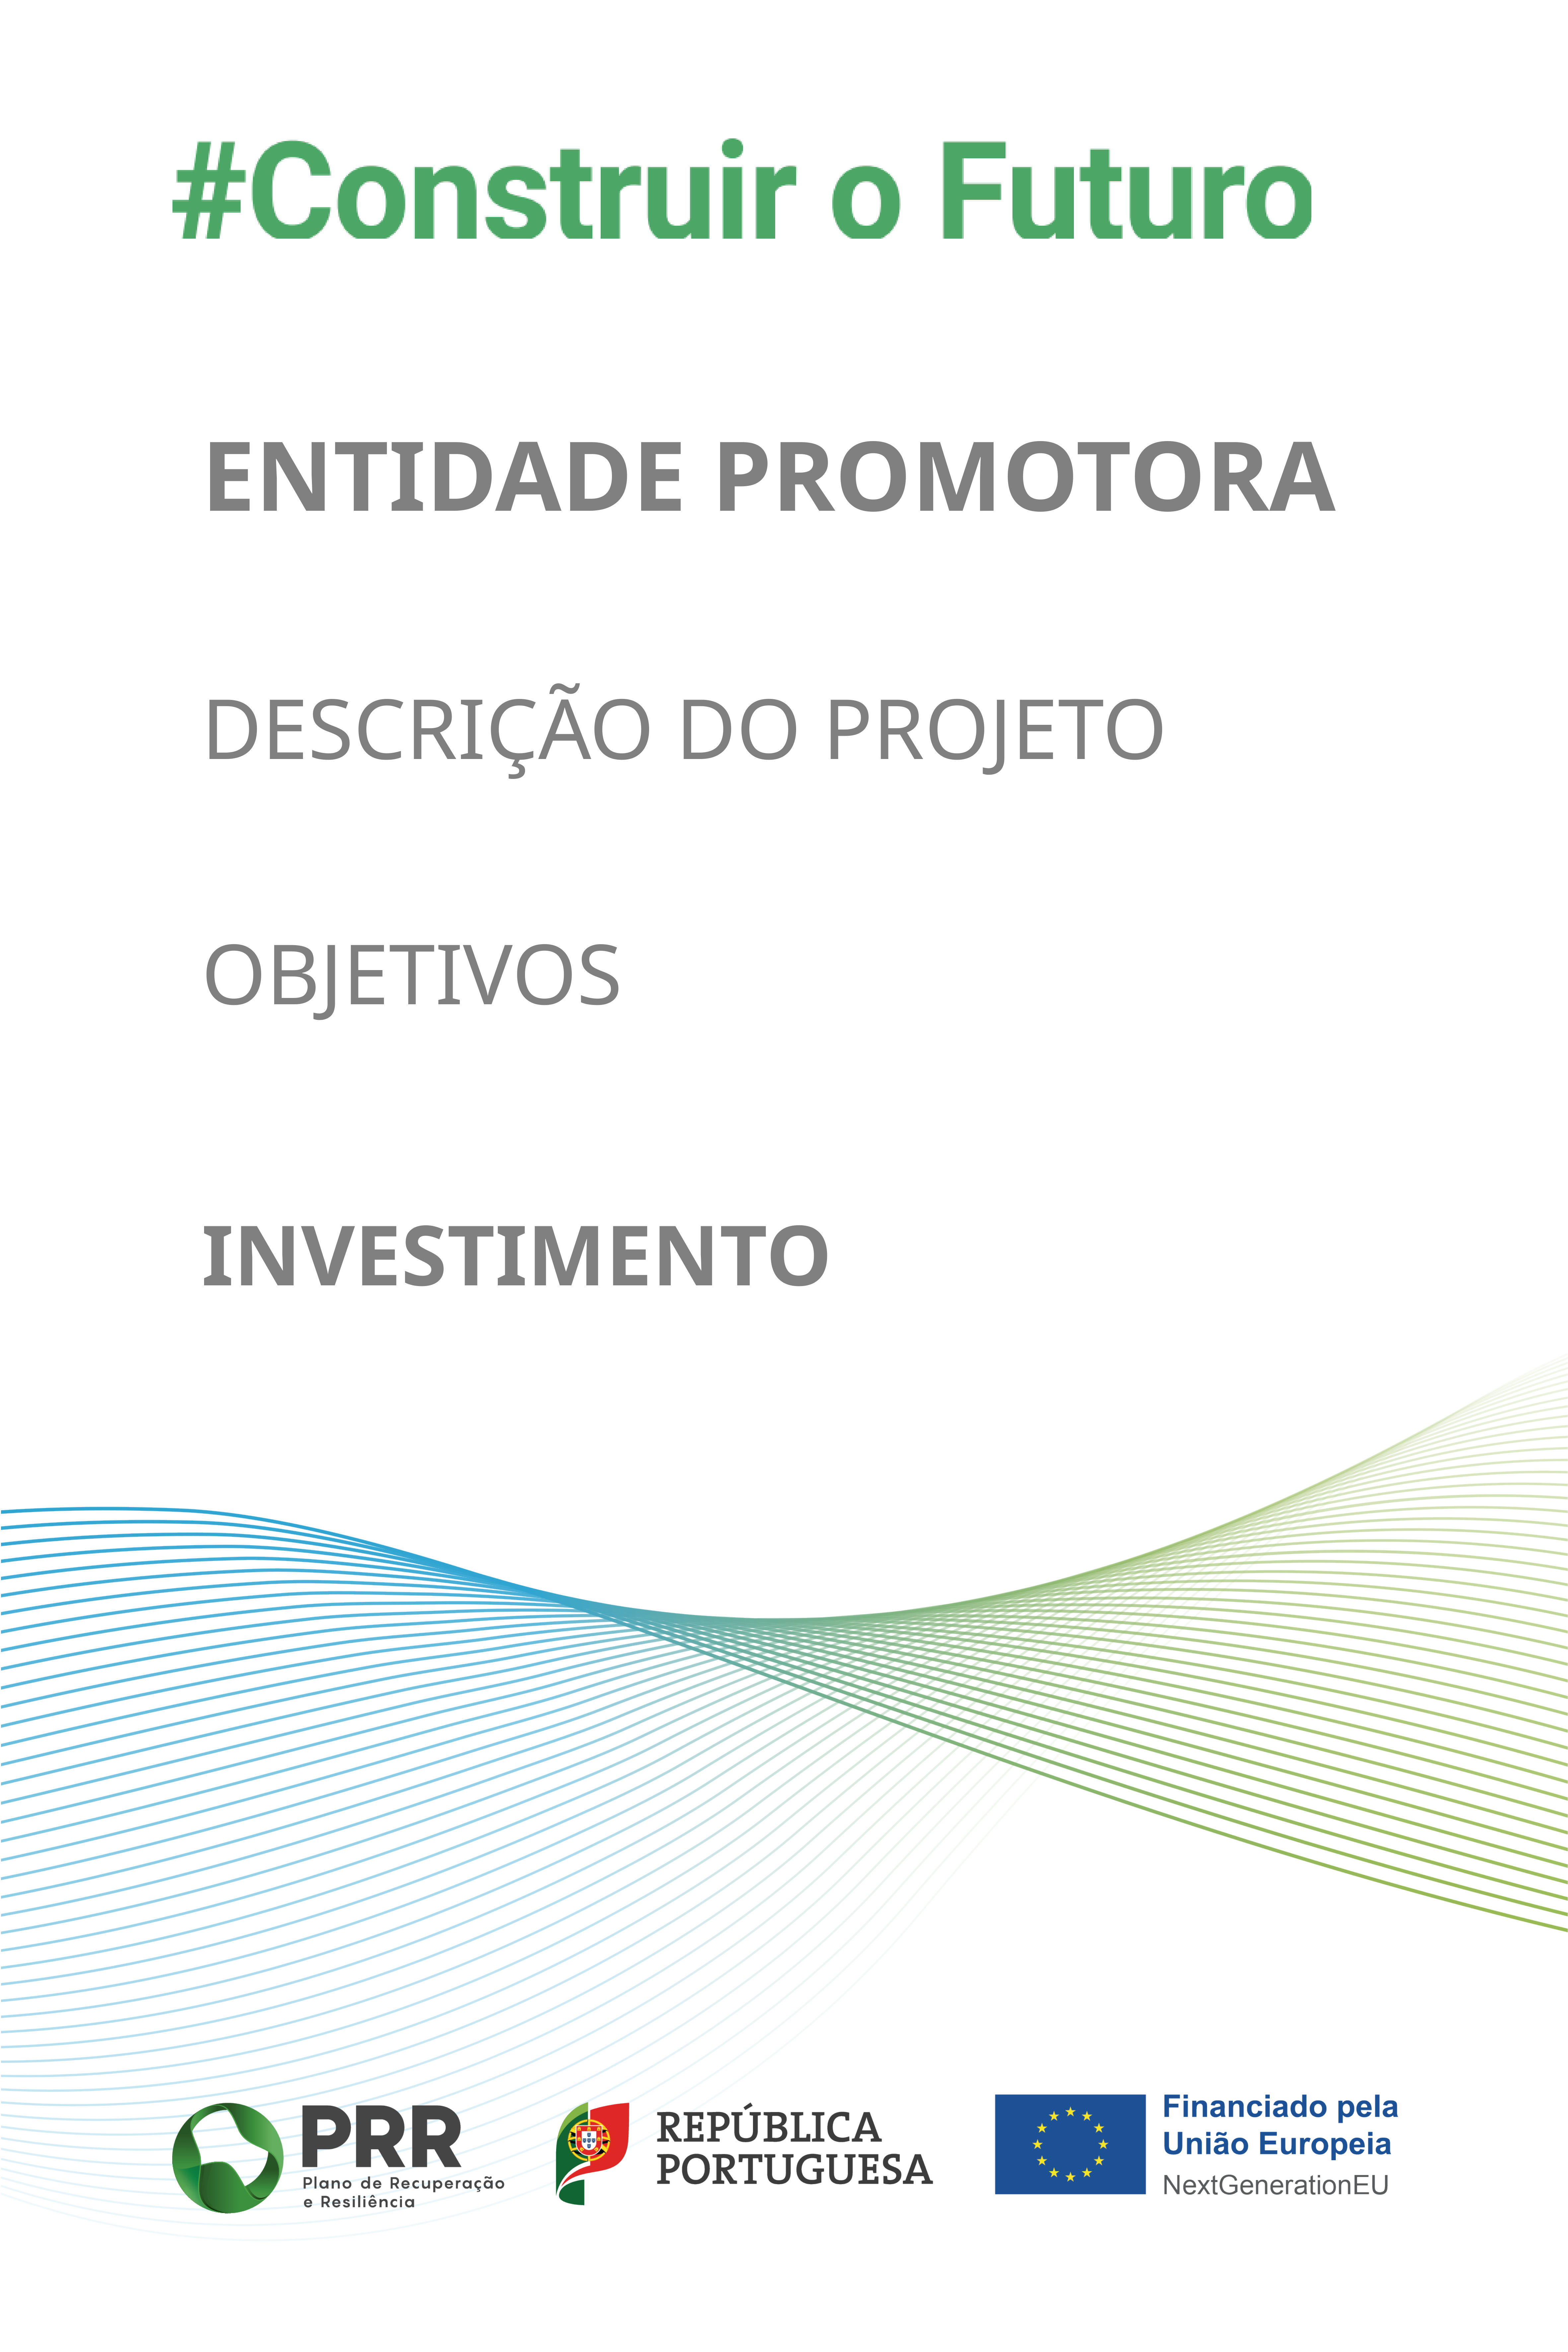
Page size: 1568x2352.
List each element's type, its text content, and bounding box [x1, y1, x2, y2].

text_box DESCRIÇÃO DO PROJETO [196, 673, 1452, 778]
picture [172, 138, 1311, 239]
text_box OBJETIVOS [196, 919, 939, 1024]
picture [1, 1294, 1568, 2266]
text_box INVESTIMENTO [196, 1200, 989, 1294]
text_box ENTIDADE PROMOTORA [196, 413, 1395, 533]
